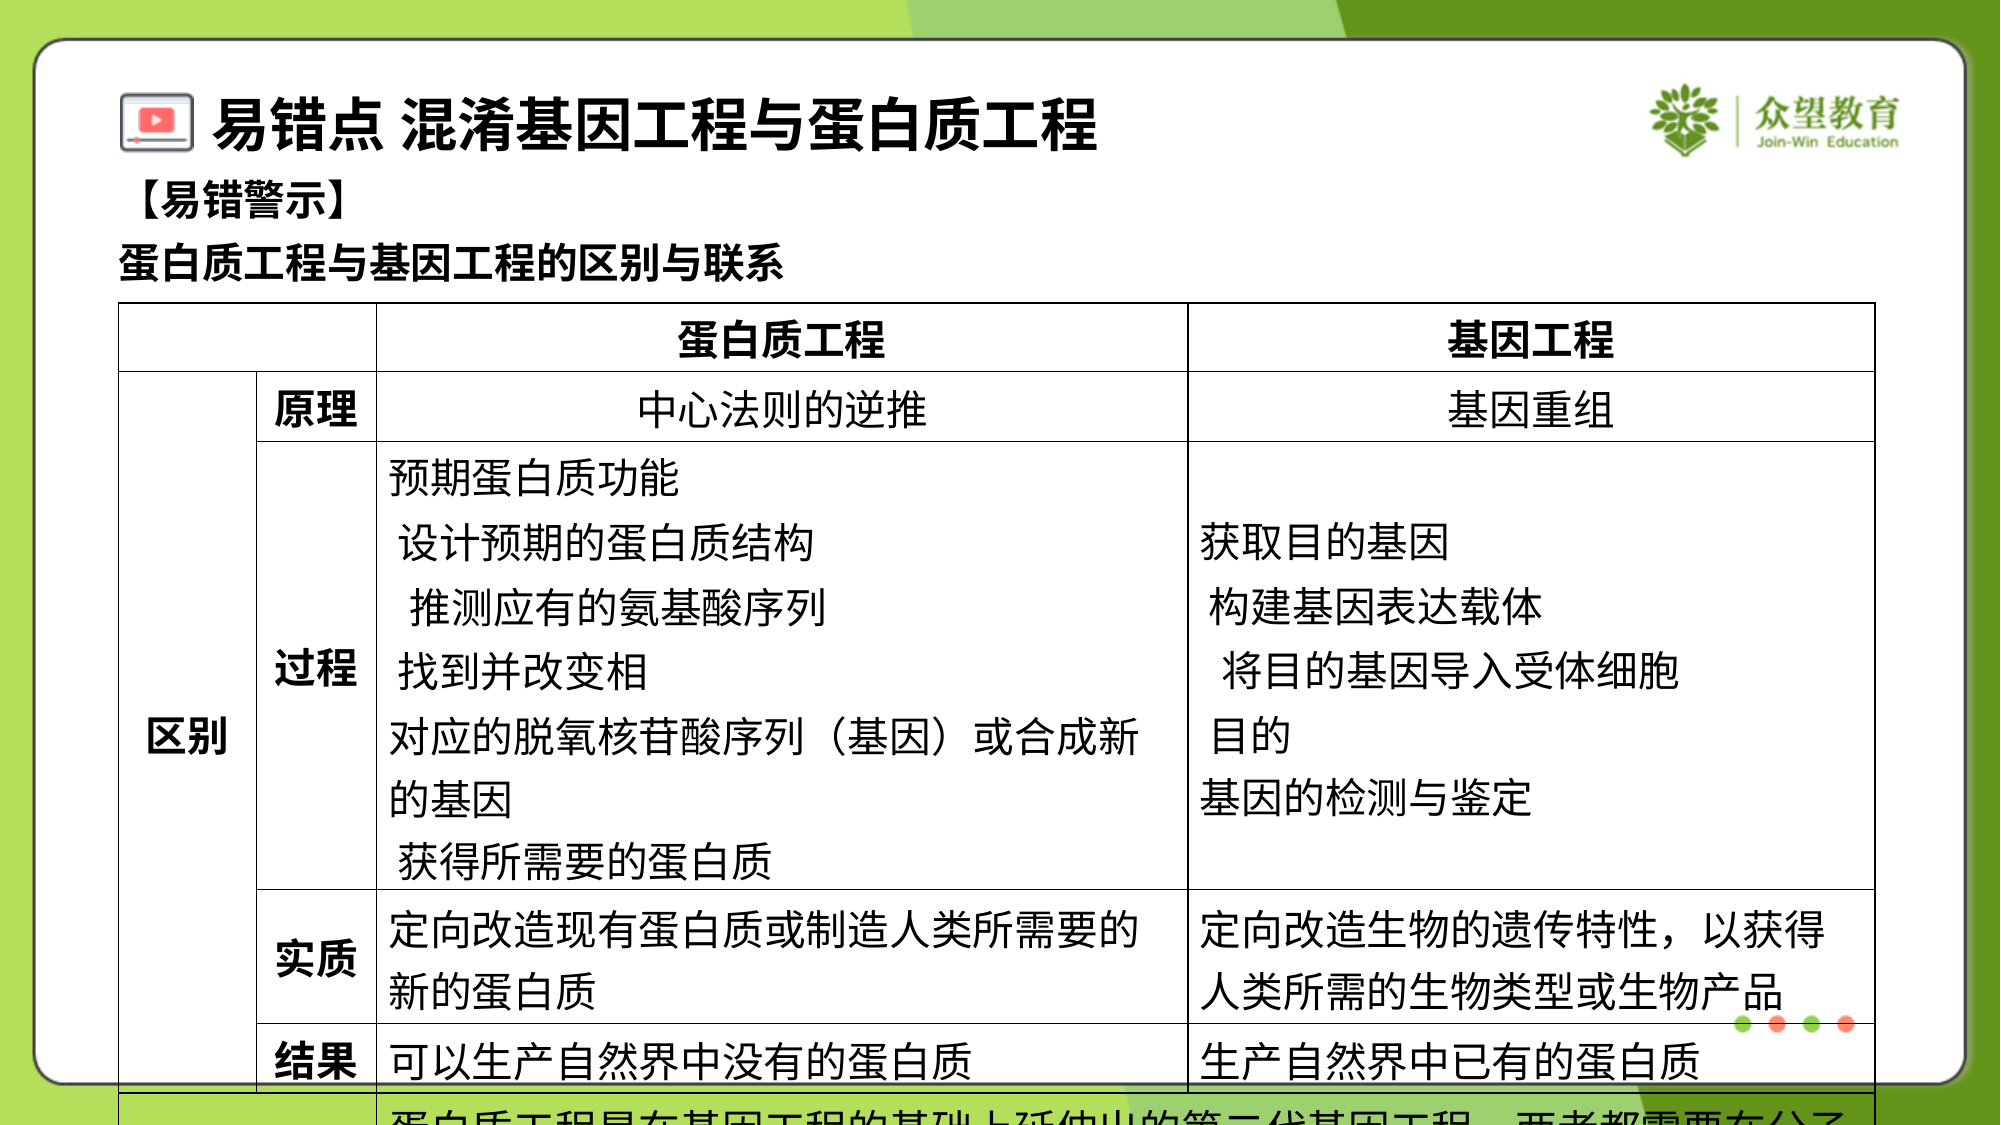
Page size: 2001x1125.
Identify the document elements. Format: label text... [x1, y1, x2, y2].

picture [119, 372, 256, 1092]
picture [1577, 1118, 1585, 1123]
picture [0, 0, 2000, 1125]
picture [119, 304, 376, 371]
picture [377, 1094, 1874, 1125]
picture [728, 1115, 757, 1125]
picture [257, 372, 376, 441]
picture [377, 1024, 1187, 1092]
picture [1189, 1024, 1874, 1092]
picture [1627, 1115, 1635, 1125]
picture [827, 1114, 840, 1122]
picture [1147, 1119, 1155, 1125]
picture [854, 1119, 862, 1125]
picture [1163, 1119, 1176, 1125]
picture [377, 304, 1187, 371]
picture [577, 1114, 590, 1122]
picture [1662, 1119, 1676, 1125]
picture [377, 890, 1187, 1023]
picture [1189, 372, 1874, 441]
picture [870, 1119, 883, 1125]
picture [377, 372, 1187, 441]
picture [1189, 304, 1874, 371]
picture [1189, 890, 1874, 1023]
picture [119, 1094, 376, 1125]
picture [480, 1115, 493, 1119]
picture [257, 442, 376, 889]
picture [1073, 1119, 1081, 1125]
picture [1454, 1114, 1467, 1122]
picture [439, 1120, 463, 1125]
picture [377, 442, 1187, 889]
picture [257, 890, 376, 1023]
picture [257, 1024, 376, 1092]
text_box 【易错警示】 蛋白质工程与基因工程的区别与联系 [118, 159, 1883, 282]
picture [1189, 442, 1874, 889]
picture [1084, 1119, 1092, 1125]
picture [1646, 1119, 1659, 1125]
picture [1532, 1116, 1540, 1122]
picture [1354, 1115, 1383, 1125]
